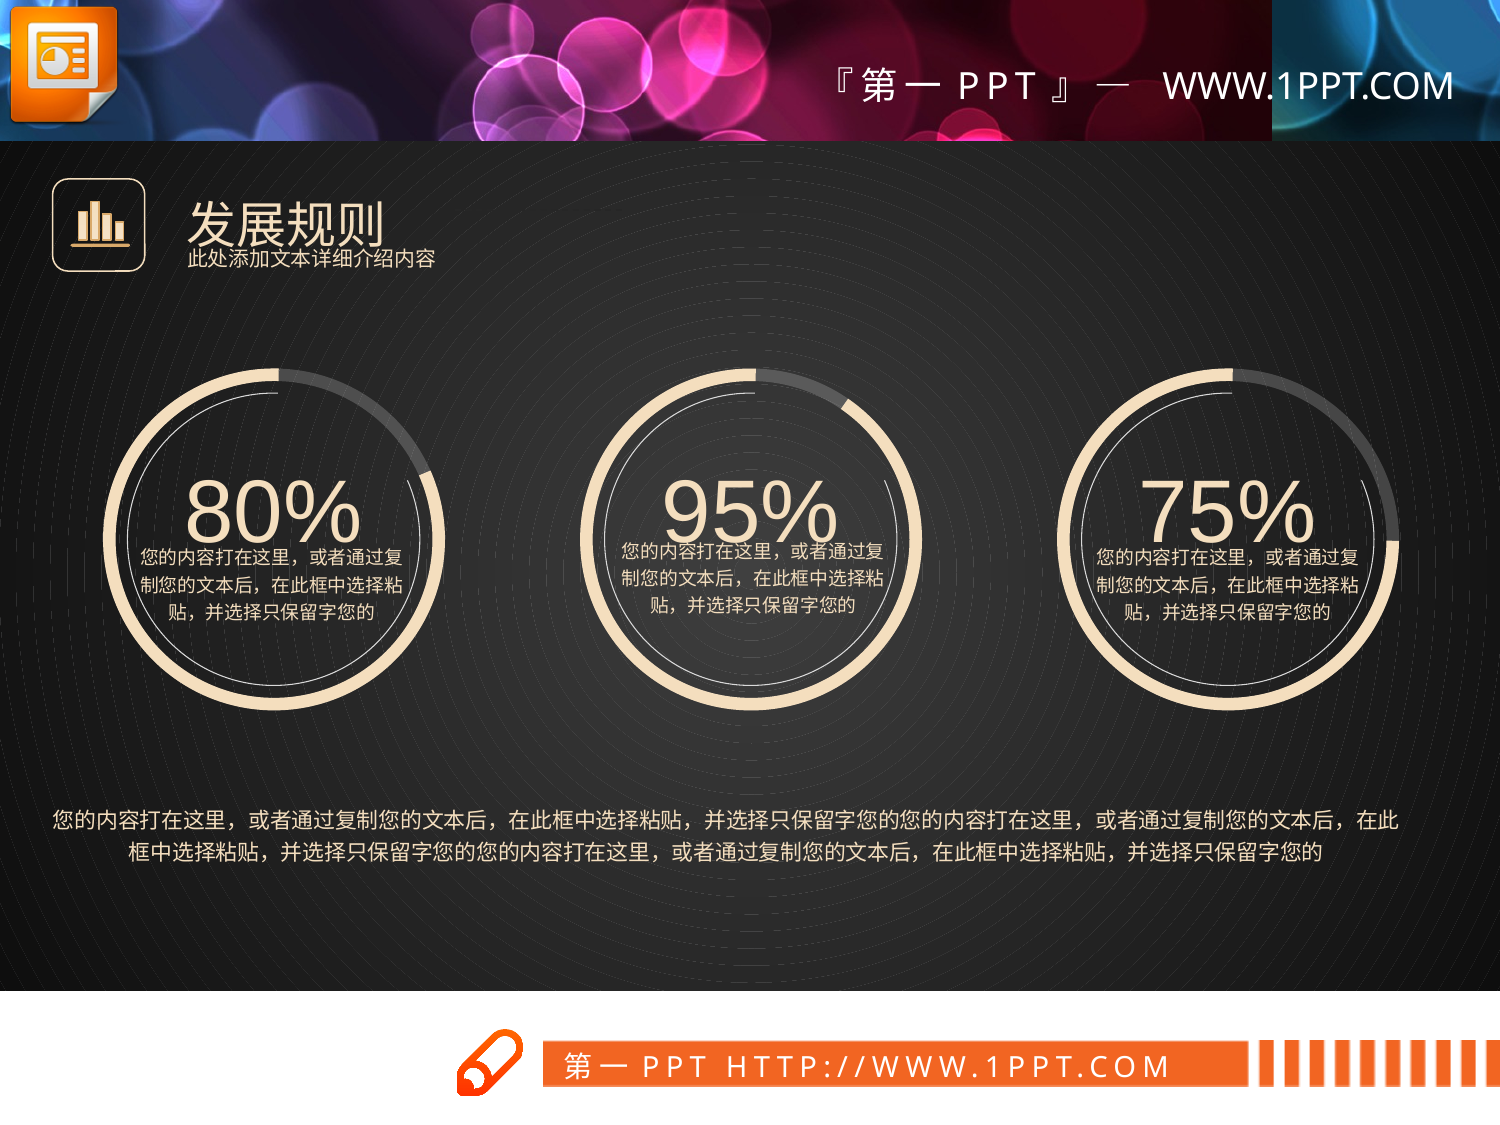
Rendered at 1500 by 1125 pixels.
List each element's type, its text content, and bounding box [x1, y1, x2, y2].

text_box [109, 374, 439, 705]
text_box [52, 178, 145, 272]
text_box 您的内容打在这里，或者通过复制您的文本后，在此框中选择粘贴，并选择只保留字您的您的内容打在这里，或者通过复制您的文本后，在此框中选择粘贴，并选择只保留字您的您的内容打在这里，或者通过复制您的文本后，在此框中选择粘贴，并选择只保留字您的 [29, 791, 1425, 894]
picture [543, 1040, 1500, 1087]
text_box 发展规则 [171, 173, 526, 261]
text_box 此处添加文本详细介绍内容 [172, 233, 457, 276]
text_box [586, 374, 916, 705]
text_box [1063, 374, 1394, 705]
picture [0, 0, 1500, 141]
